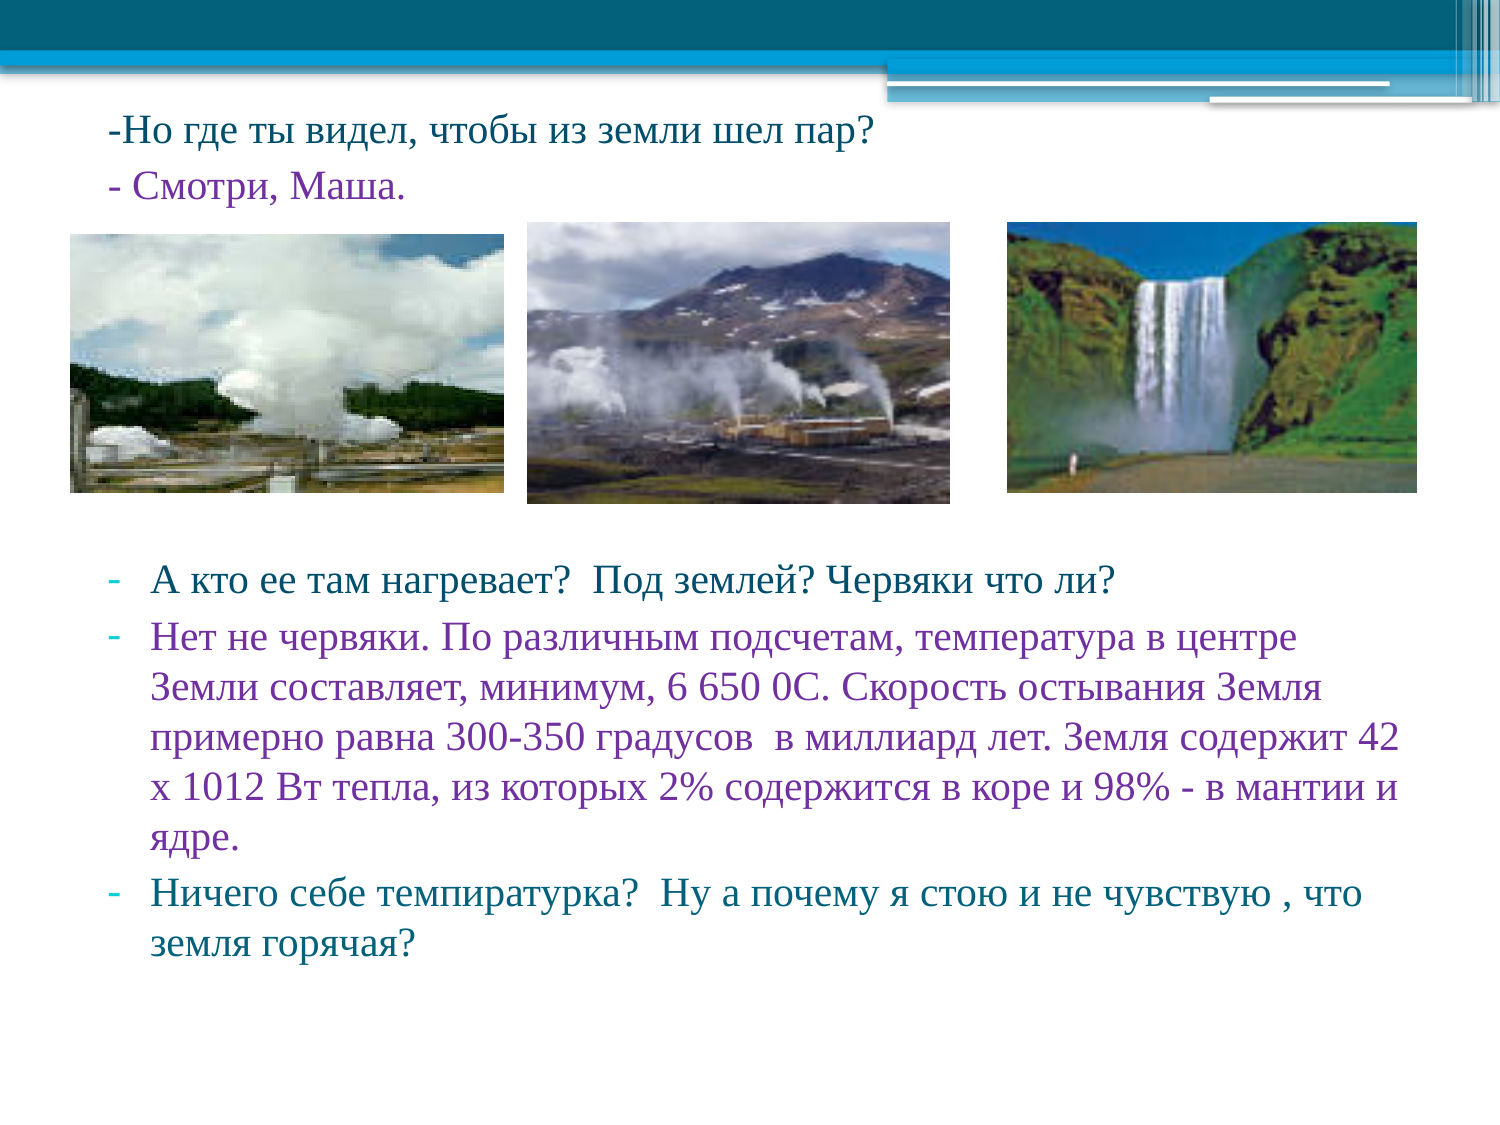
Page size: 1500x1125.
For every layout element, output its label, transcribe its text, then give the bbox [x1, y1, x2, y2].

picture [1007, 222, 1417, 493]
picture [527, 222, 950, 505]
picture [70, 234, 505, 493]
list -Но где ты видел, чтобы из земли шел пар? - Смотри, Маша. А кто ее там нагревает? Под землей? Червяки что ли? Нет не червяки. По различным подсчетам, температура в центре Земли составляет, минимум, 6 650 0С. Скорость остывания Земля примерно равна 300-350 градусов в миллиард лет. Земля содержит 42 х 1012 Вт тепла, из которых 2% содержится в коре и 98% - в мантии и ядре. Ничего себе темпиратурка? Ну а почему я стою и не чувствую , что земля горячая? [74, 93, 1426, 1079]
